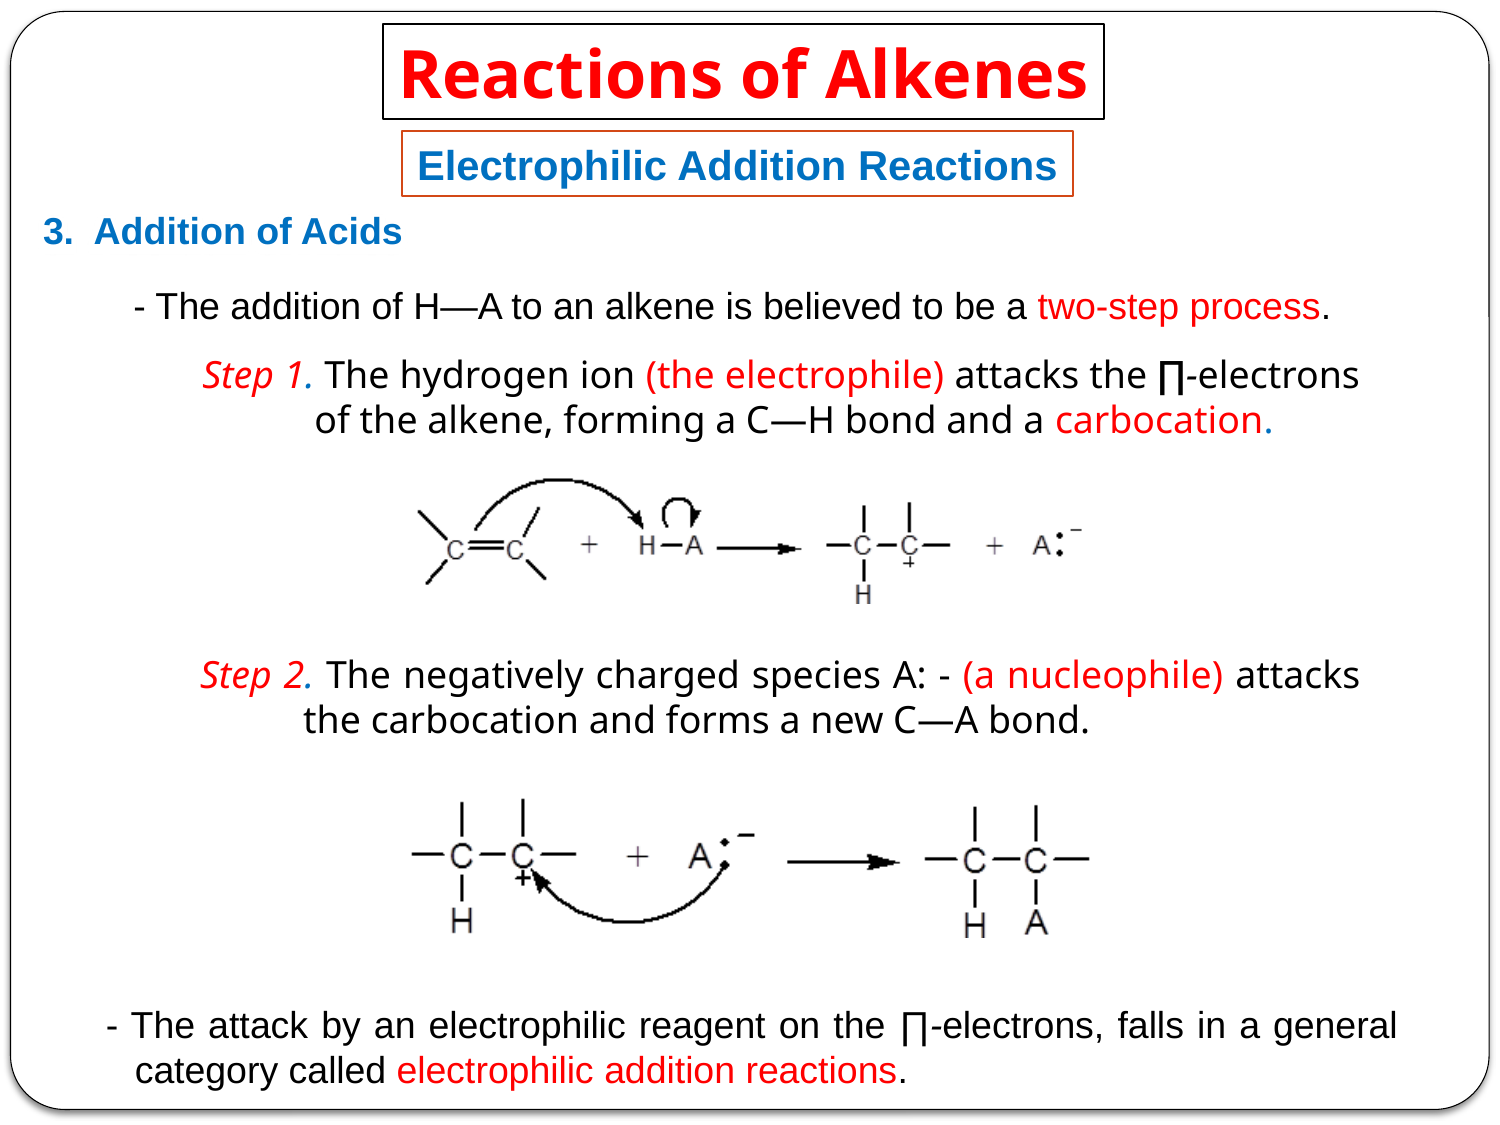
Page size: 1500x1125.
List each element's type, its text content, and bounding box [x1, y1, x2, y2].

text_box Reactions of Alkenes [382, 23, 1105, 120]
text_box Step 2. The negatively charged species A: - (a nucleophile) attacks the carbocation and forms a new C—A bond. [185, 643, 1375, 749]
picture [415, 474, 1085, 604]
text_box 3. Addition of Acids [24, 199, 433, 260]
text_box - The addition of H—A to an alkene is believed to be a two-step process. [118, 274, 1350, 335]
text_box Electrophilic Addition Reactions [401, 130, 1074, 197]
text_box Step 1. The hydrogen ion (the electrophile) attacks the ∏-electrons of the alkene, forming a C—H bond and a carbocation. [187, 343, 1375, 449]
picture [409, 796, 1091, 938]
text_box - The attack by an electrophilic reagent on the ∏-electrons, falls in a general category called electrophilic addition reactions. [91, 993, 1413, 1099]
